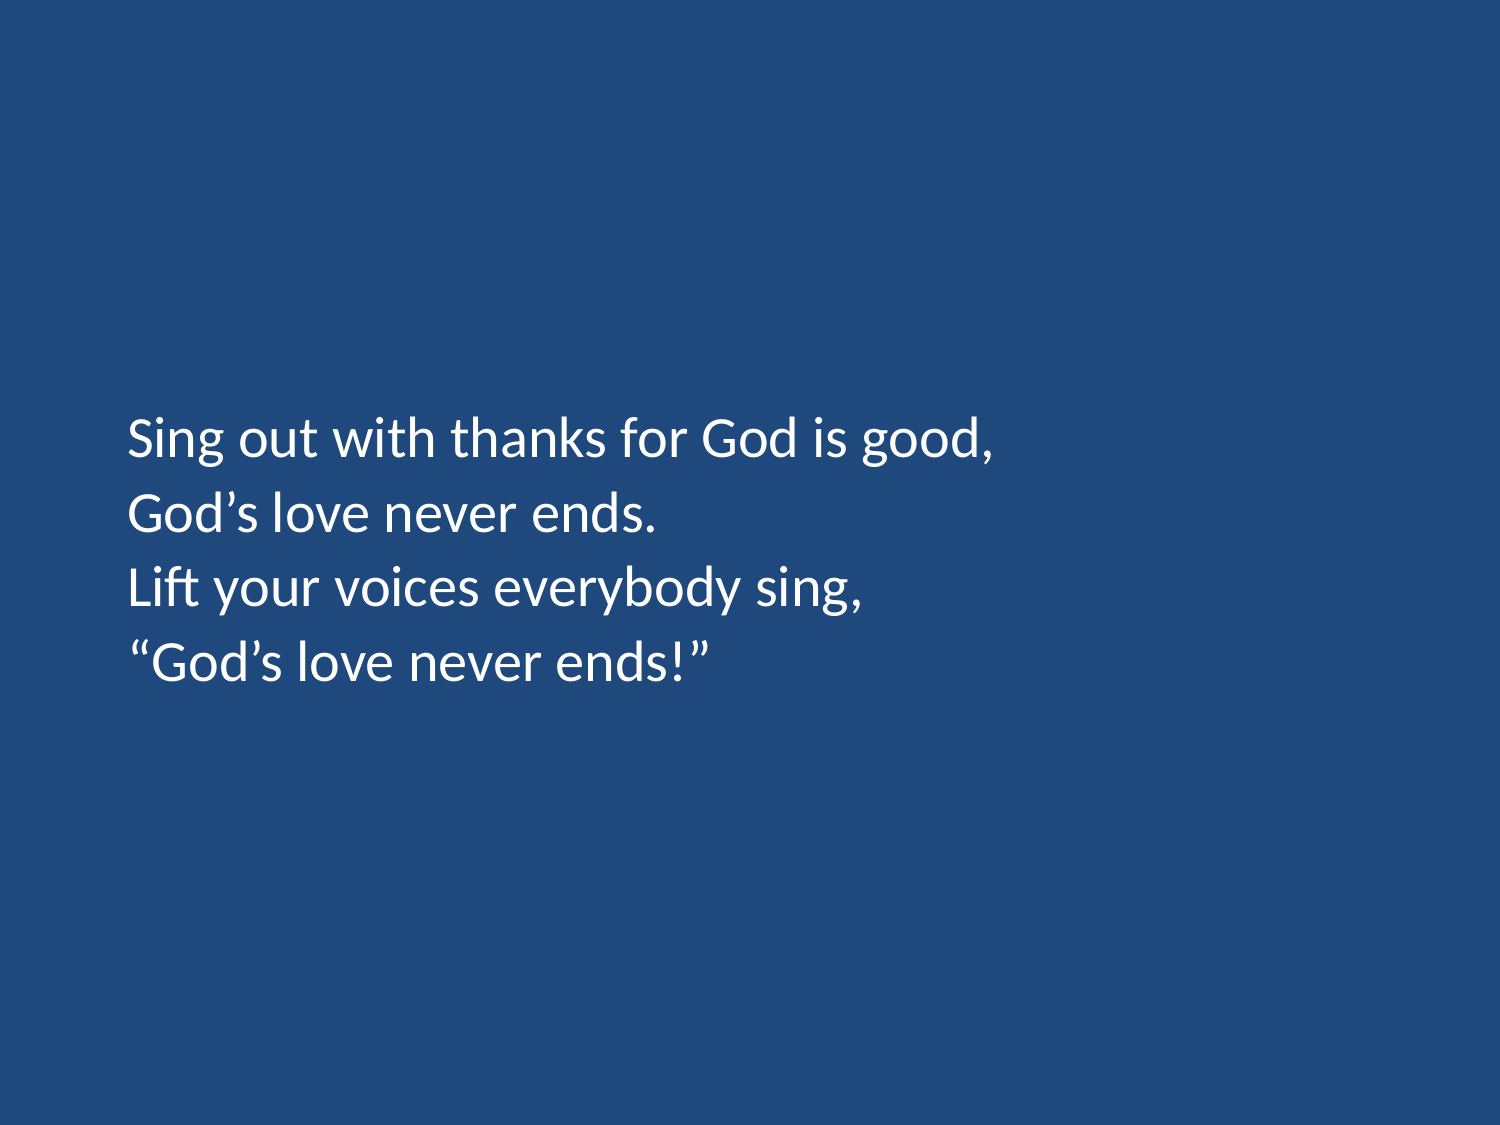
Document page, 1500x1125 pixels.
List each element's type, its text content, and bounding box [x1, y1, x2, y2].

list Sing out with thanks for God is good, God’s love never ends. Lift your voices everybody sing, “God’s love never ends!” [112, 400, 1454, 725]
